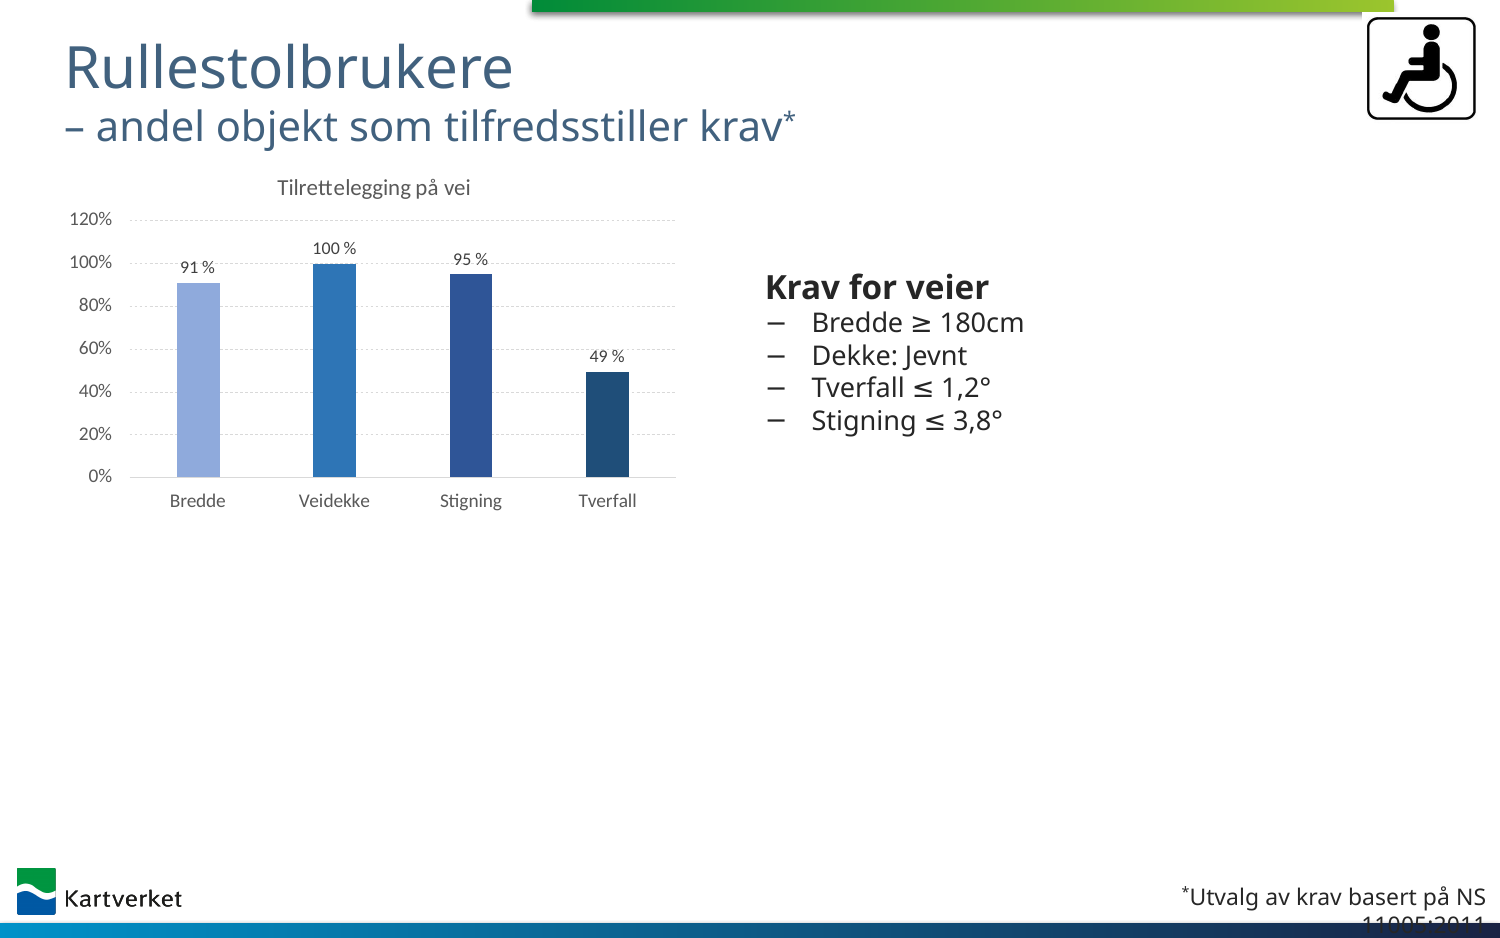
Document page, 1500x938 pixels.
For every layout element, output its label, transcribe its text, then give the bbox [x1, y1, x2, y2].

picture [62, 166, 687, 519]
text_box *Utvalg av krav basert på NS 11005:2011 [1068, 873, 1500, 938]
text_box Krav for veier Bredde ≥ 180cm Dekke: Jevnt Tverfall ≤ 1,2° Stigning ≤ 3,8° [750, 258, 1234, 444]
picture [1362, 12, 1481, 126]
text_box Rullestolbrukere – andel objekt som tilfredsstiller krav* [49, 25, 1431, 158]
